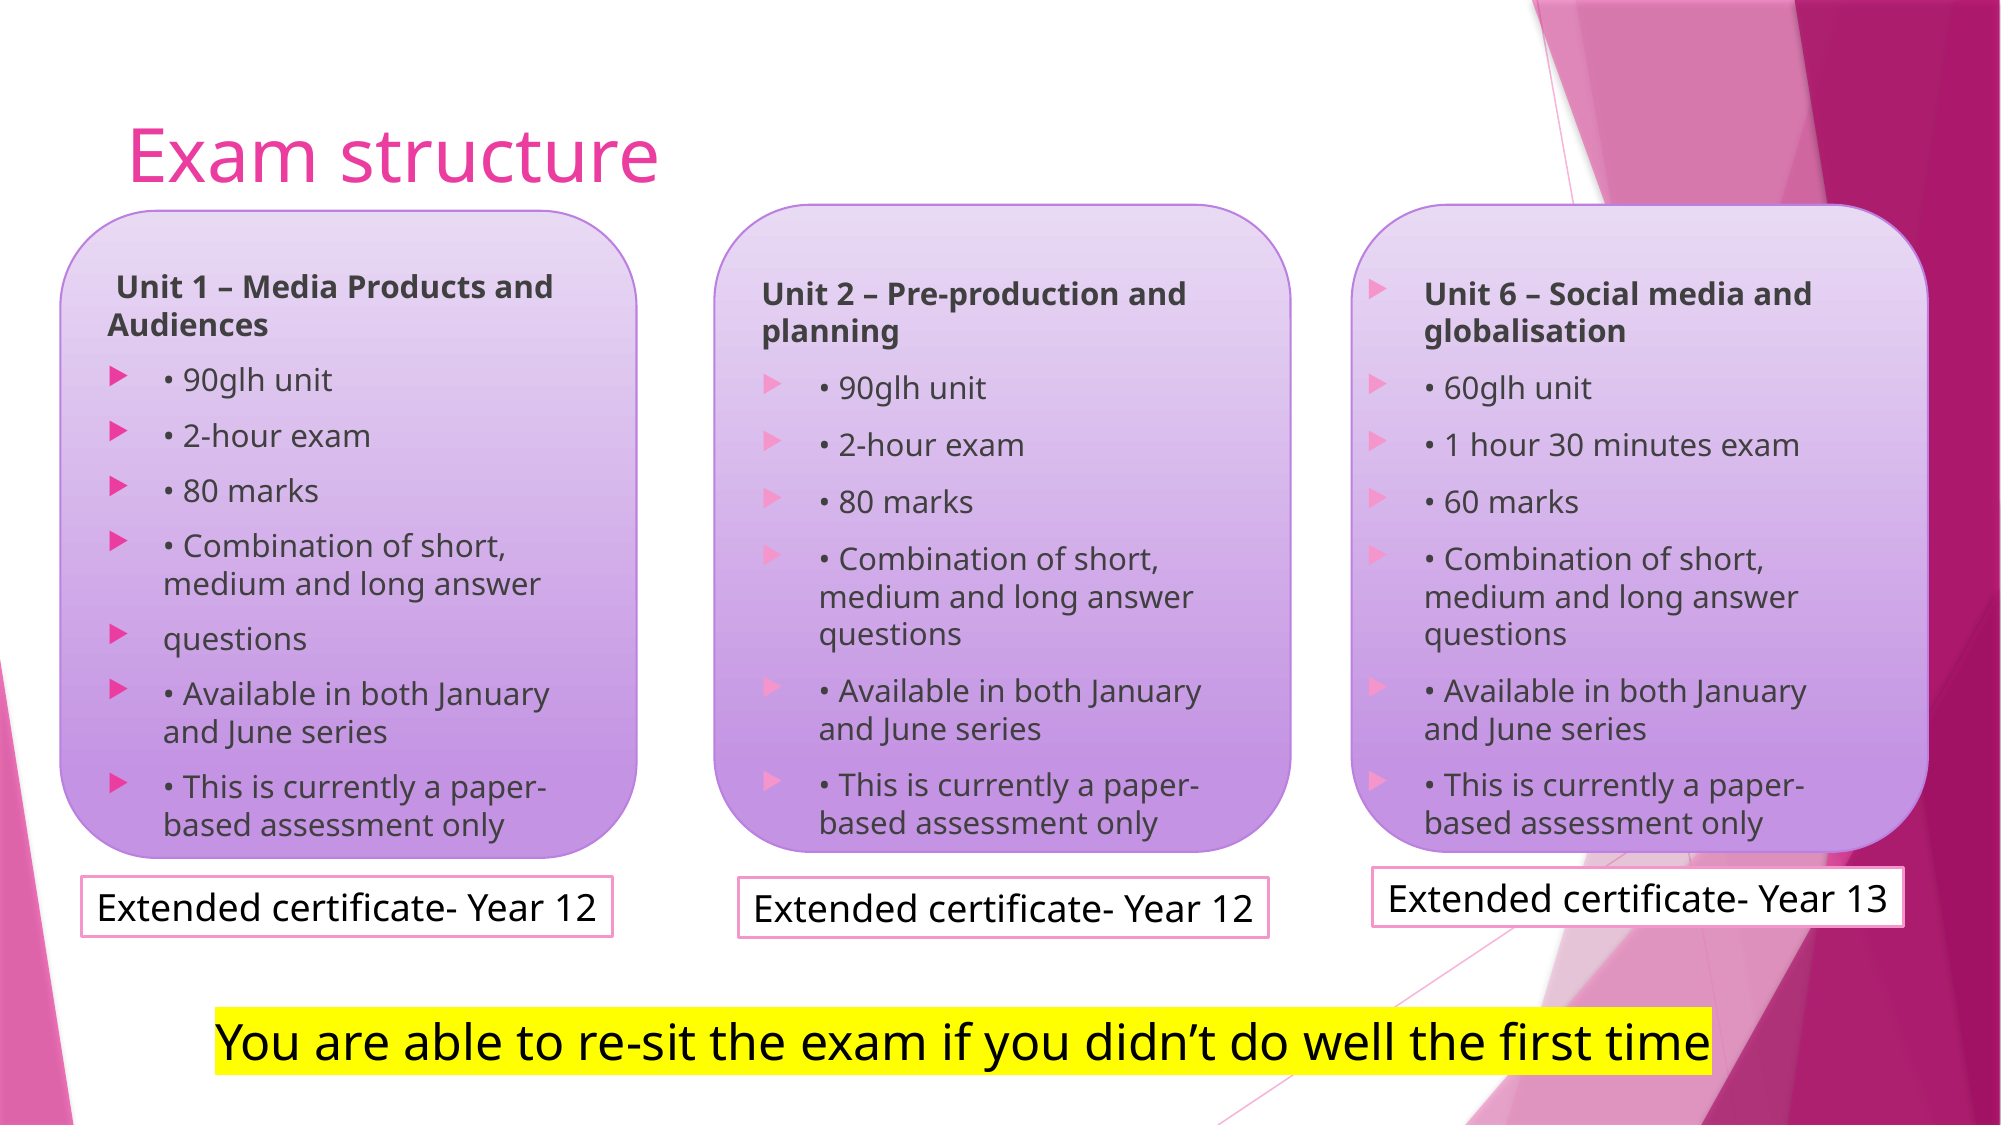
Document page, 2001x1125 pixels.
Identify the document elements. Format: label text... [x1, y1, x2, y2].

text_box Extended certificate- Year 12 [737, 876, 1270, 939]
text_box [120, 852, 577, 859]
text_box You are able to re-sit the exam if you didn’t do well the first time [200, 1002, 1805, 1078]
text_box Extended certificate- Year 13 [1371, 866, 1905, 928]
text_box [59, 234, 92, 835]
text_box Unit 2 – Pre-production and planning • 90glh unit • 2-hour exam • 80 marks • Combination of short, medium and long answer questions • Available in both January and June series • This is currently a paper-based assessment only [746, 204, 1259, 852]
text_box [605, 317, 638, 835]
text_box [1259, 317, 1292, 829]
title Exam structure [111, 99, 1522, 317]
text_box Unit 6 – Social media and globalisation • 60glh unit • 1 hour 30 minutes exam • 60 marks • Combination of short, medium and long answer questions • Available in both January and June series • This is currently a paper-based assessment only [1351, 204, 1864, 852]
text_box [1864, 209, 1929, 848]
text_box [713, 317, 746, 829]
list Unit 1 – Media Products and Audiences • 90glh unit • 2-hour exam • 80 marks • Combination of short, medium and long answer questions • Available in both January and June series • This is currently a paper-based assessment only [92, 204, 605, 852]
text_box Extended certificate- Year 12 [80, 875, 614, 938]
